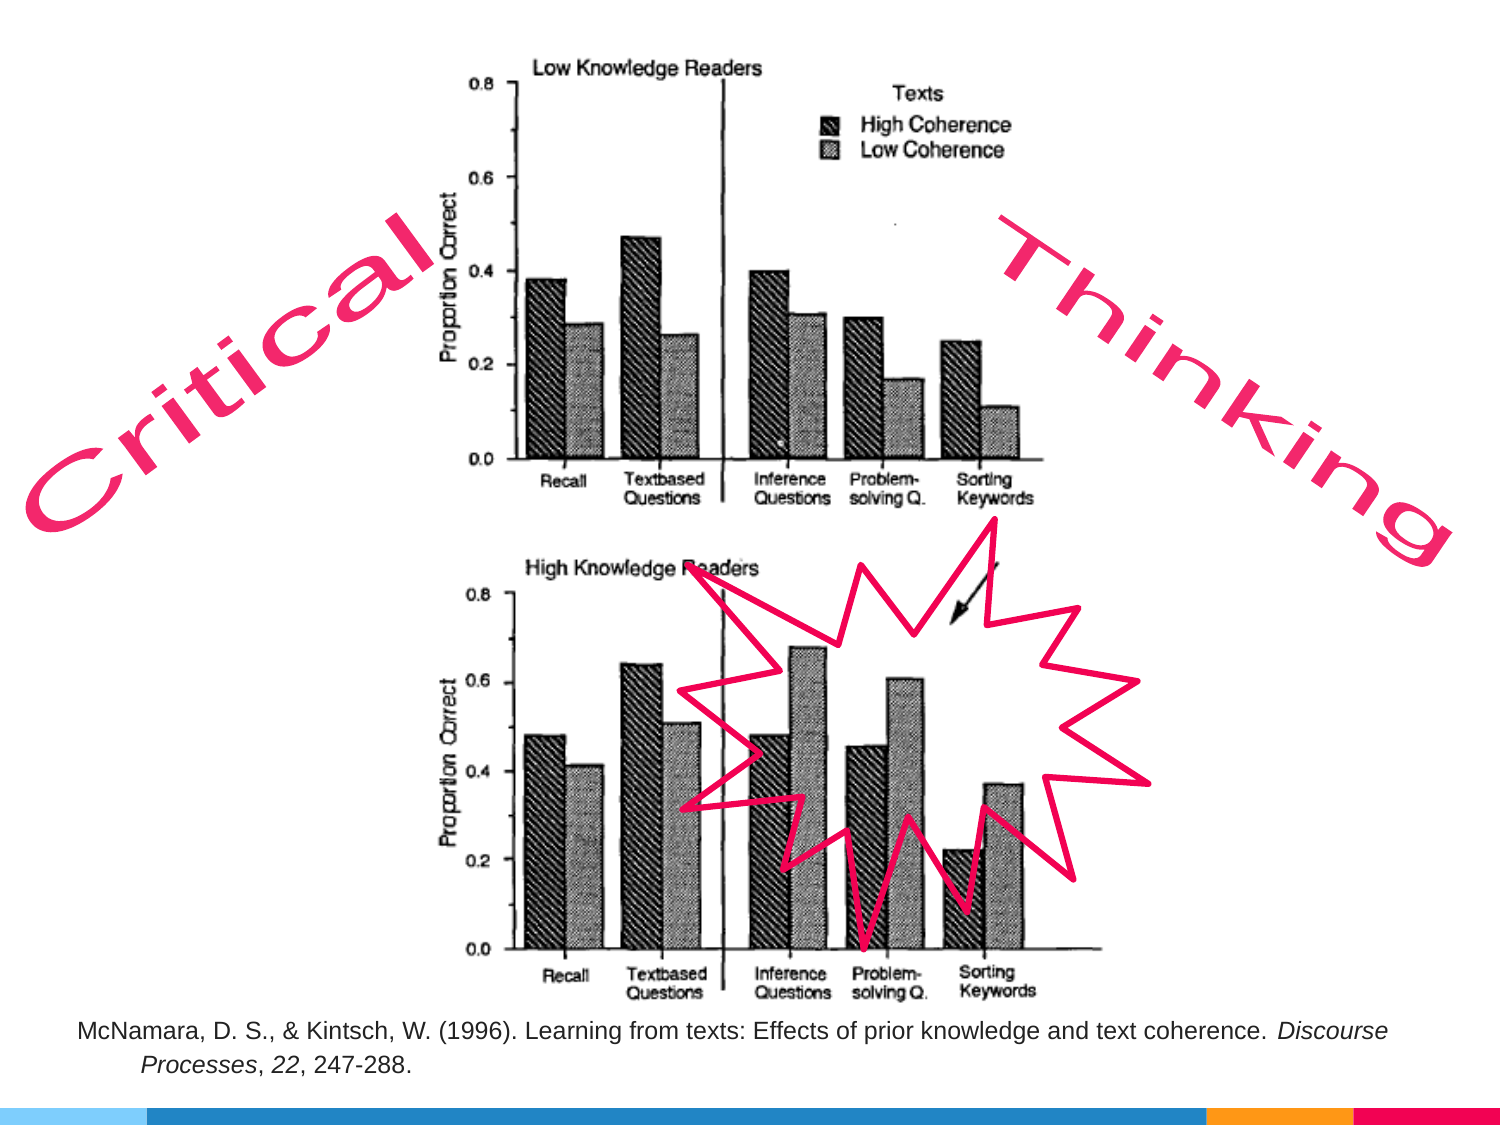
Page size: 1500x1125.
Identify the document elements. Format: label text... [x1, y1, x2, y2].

text_box [1115, 677, 1138, 696]
list McNamara, D. S., & Kintsch, W. (1996). Learning from texts: Effects of prior knowledge and text coherence. Discourse Processes, 22, 247-288. [62, 1017, 1461, 1094]
text_box [1115, 762, 1149, 784]
picture [389, 17, 1111, 1008]
